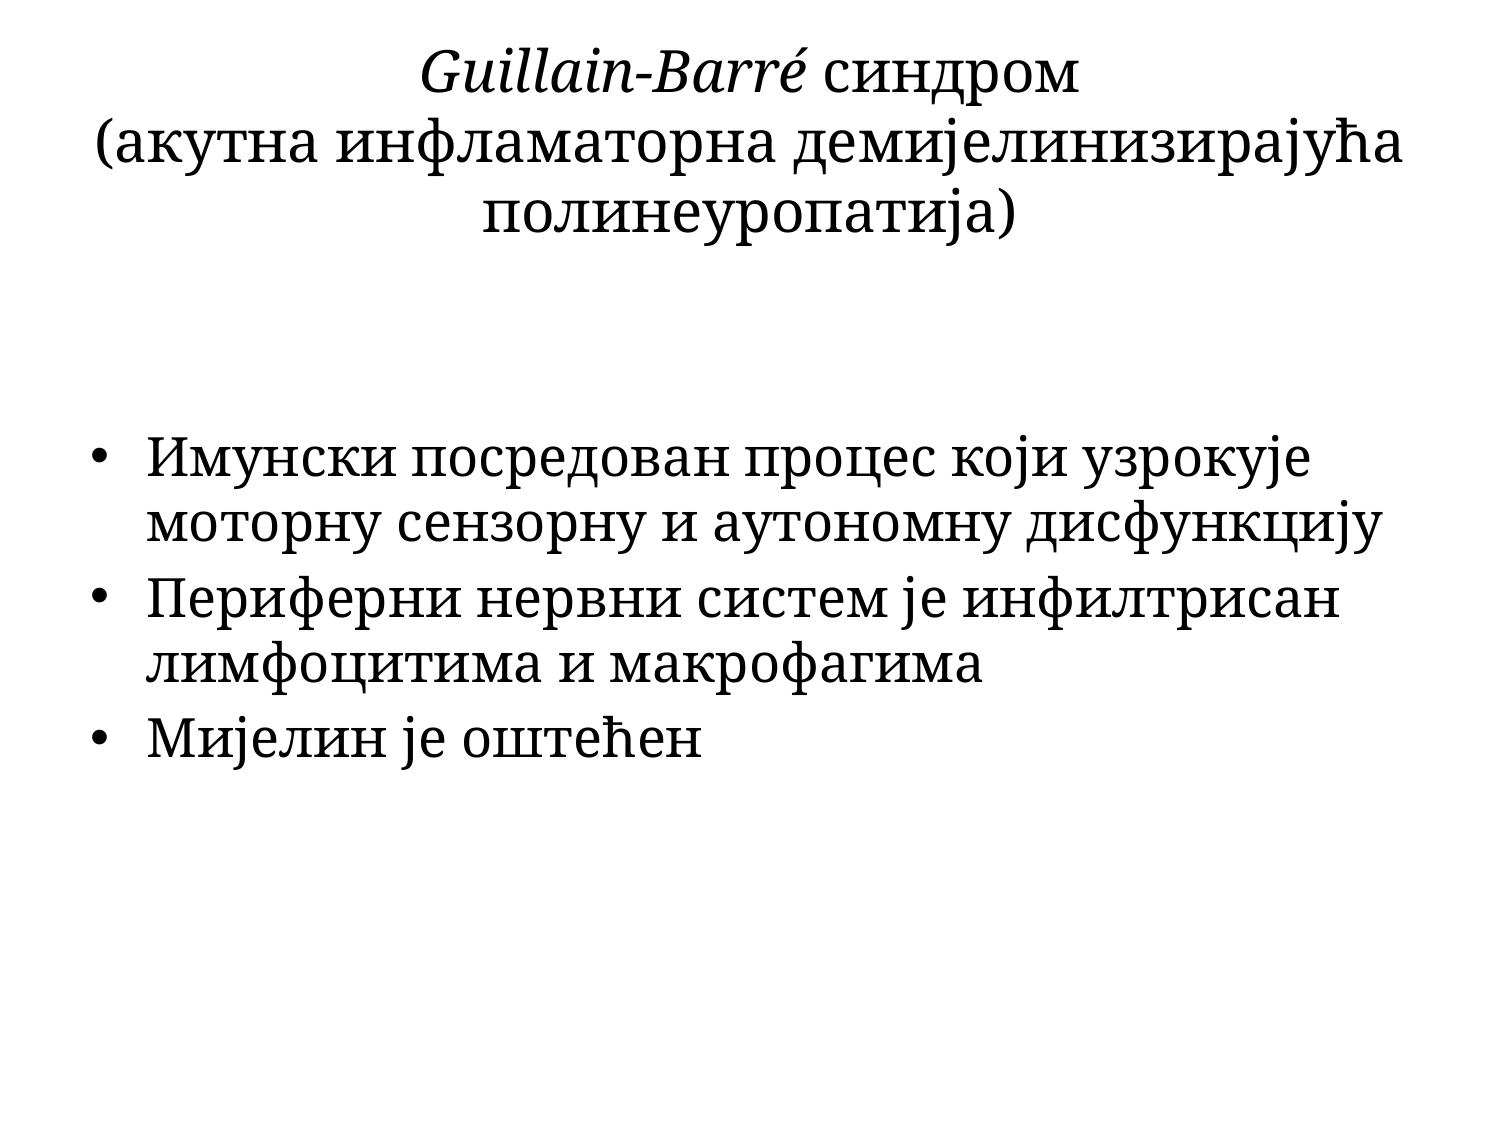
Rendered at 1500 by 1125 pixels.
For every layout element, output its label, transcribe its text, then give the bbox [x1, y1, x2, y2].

title Guillain-Barré синдром (акутна инфламаторна демијелинизирајућа полинеуропатија) [75, 45, 1425, 233]
list Имунски посредован процес који узрокује моторну сензорну и аутономну дисфункцију Периферни нервни систем је инфилтрисан лимфоцитима и макрофагима Мијелин је оштећен [75, 262, 1425, 1005]
